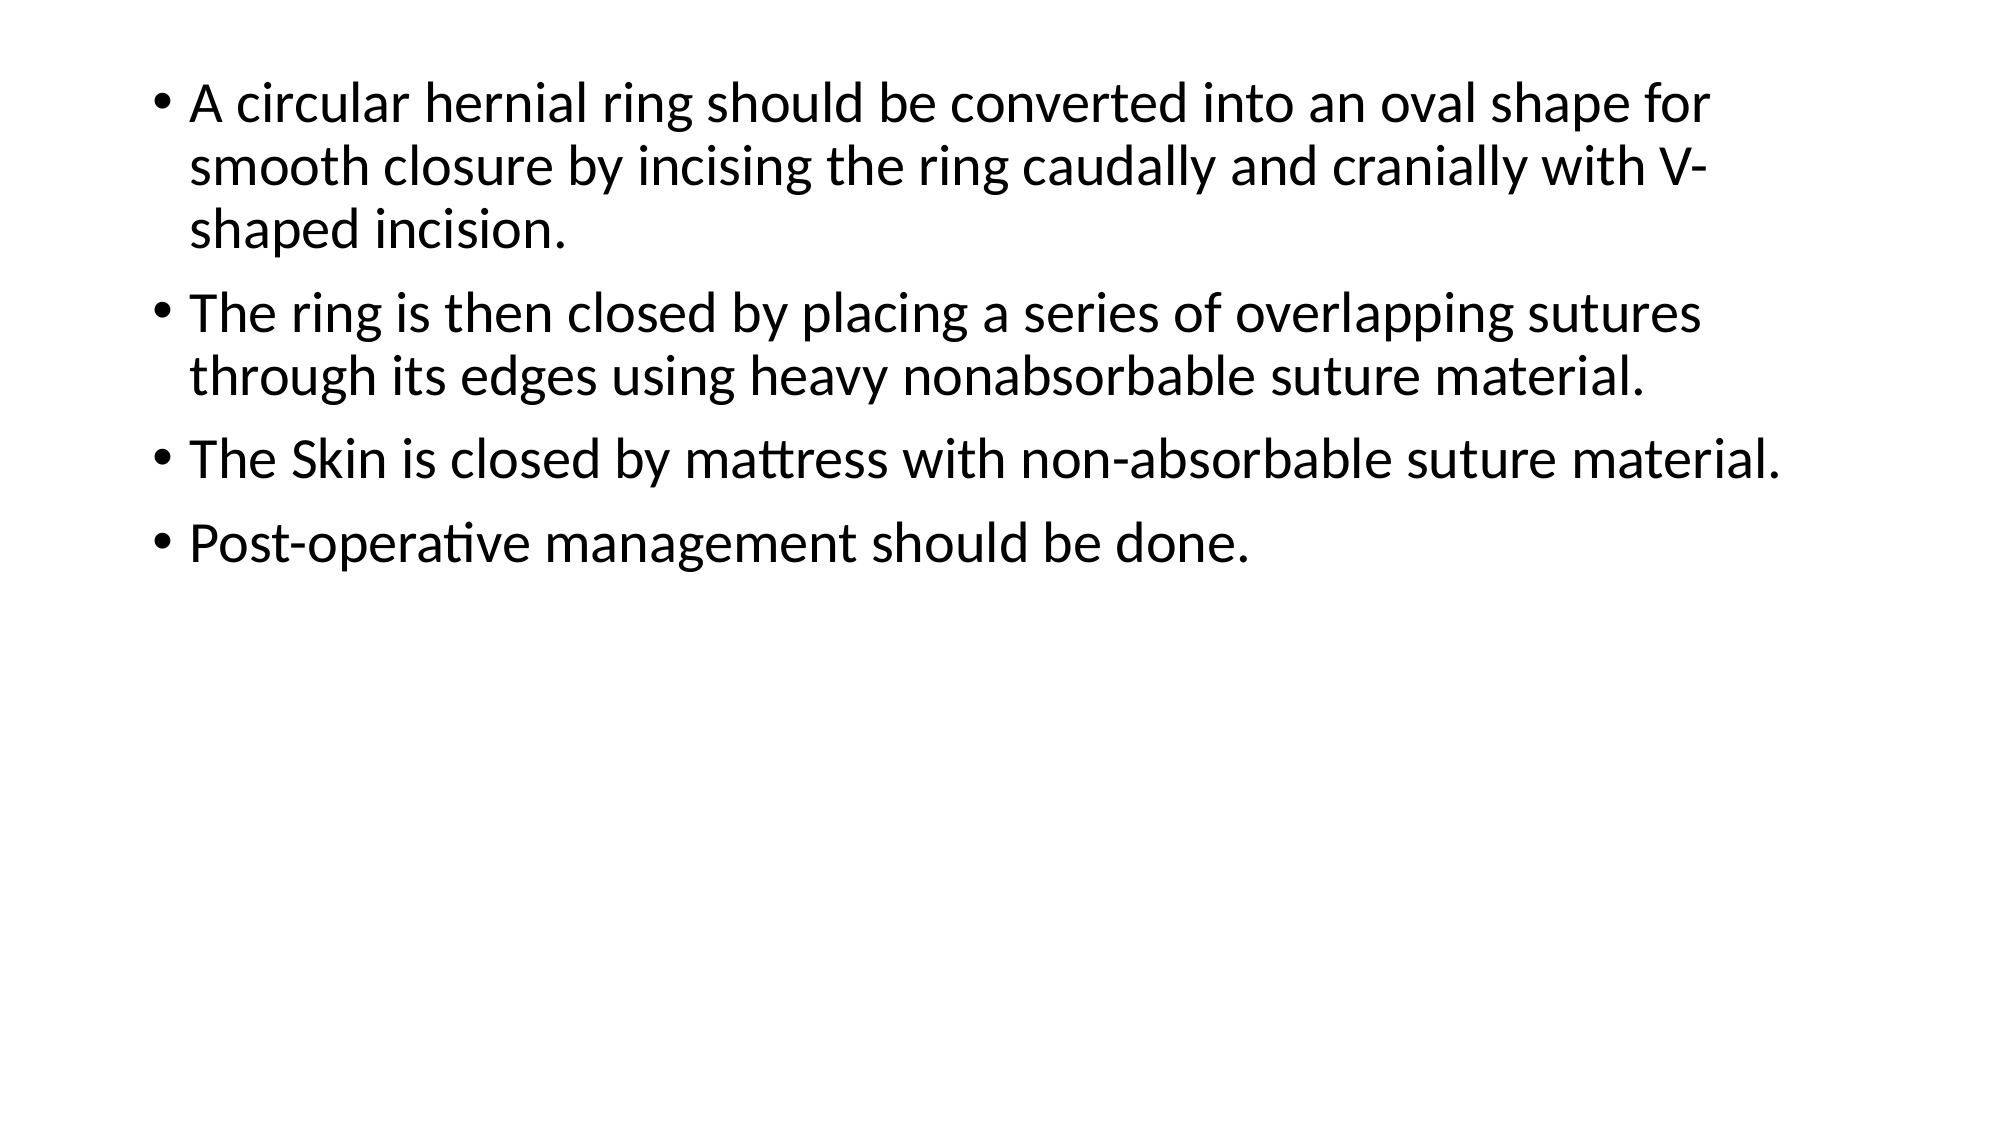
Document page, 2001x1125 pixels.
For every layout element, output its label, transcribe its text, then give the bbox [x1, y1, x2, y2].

list A circular hernial ring should be converted into an oval shape for smooth closure by incising the ring caudally and cranially with V-shaped incision. The ring is then closed by placing a series of overlapping sutures through its edges using heavy nonabsorbable suture material. The Skin is closed by mattress with non-absorbable suture material. Post-operative management should be done. [137, 64, 1863, 1014]
